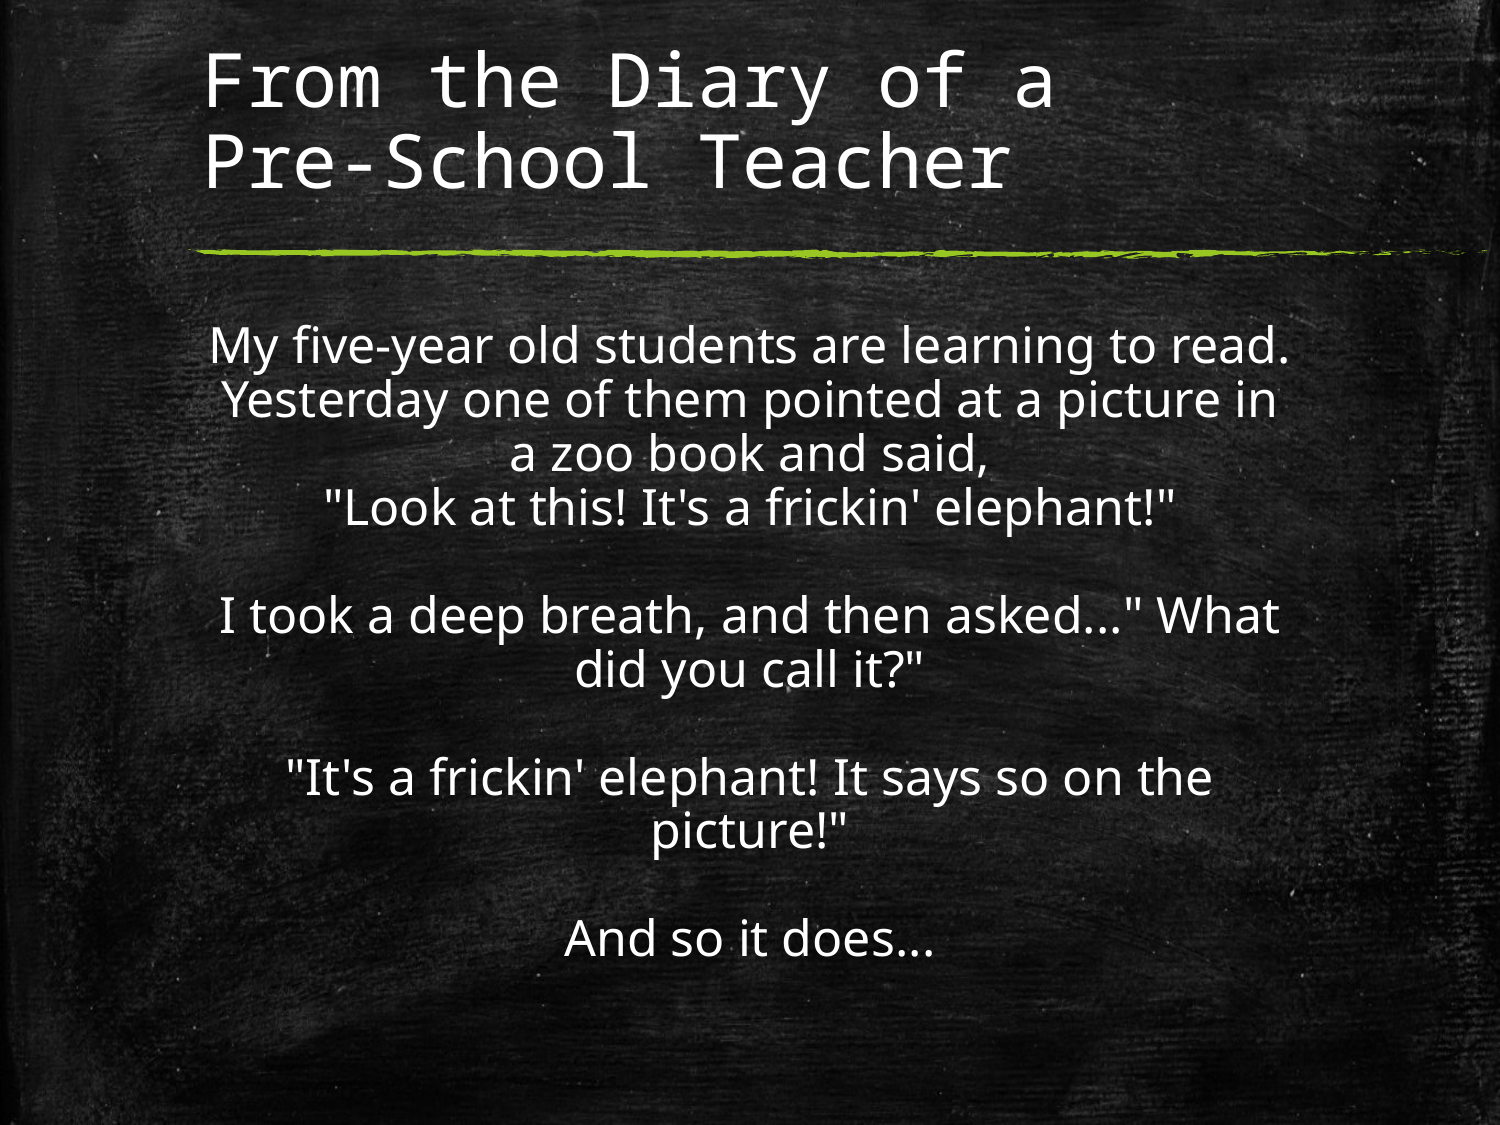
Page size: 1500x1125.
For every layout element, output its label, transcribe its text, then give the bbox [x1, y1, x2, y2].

list My five-year old students are learning to read. Yesterday one of them pointed at a picture in a zoo book and said, "Look at this! It's a frickin' elephant!" I took a deep breath, and then asked..." What did you call it?" "It's a frickin' elephant! It says so on the picture!" And so it does... [187, 312, 1313, 1013]
title From the Diary of a Pre-School Teacher [187, 45, 1313, 213]
